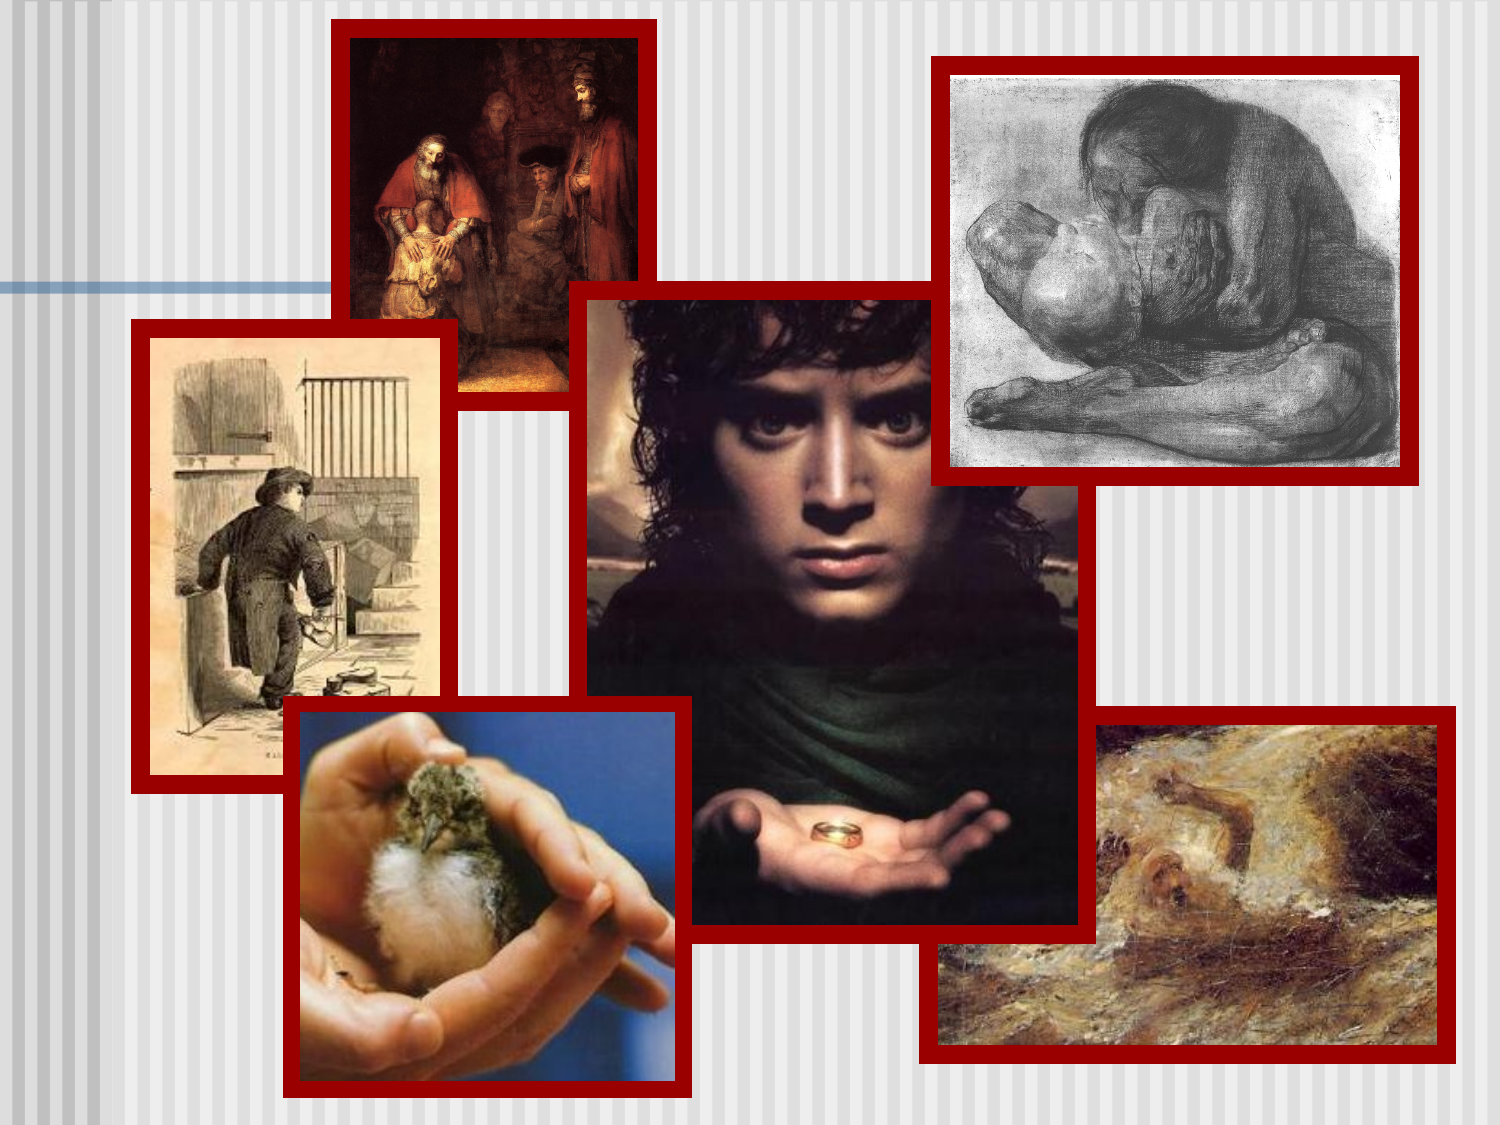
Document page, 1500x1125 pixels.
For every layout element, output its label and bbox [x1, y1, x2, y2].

picture [149, 37, 1438, 1082]
